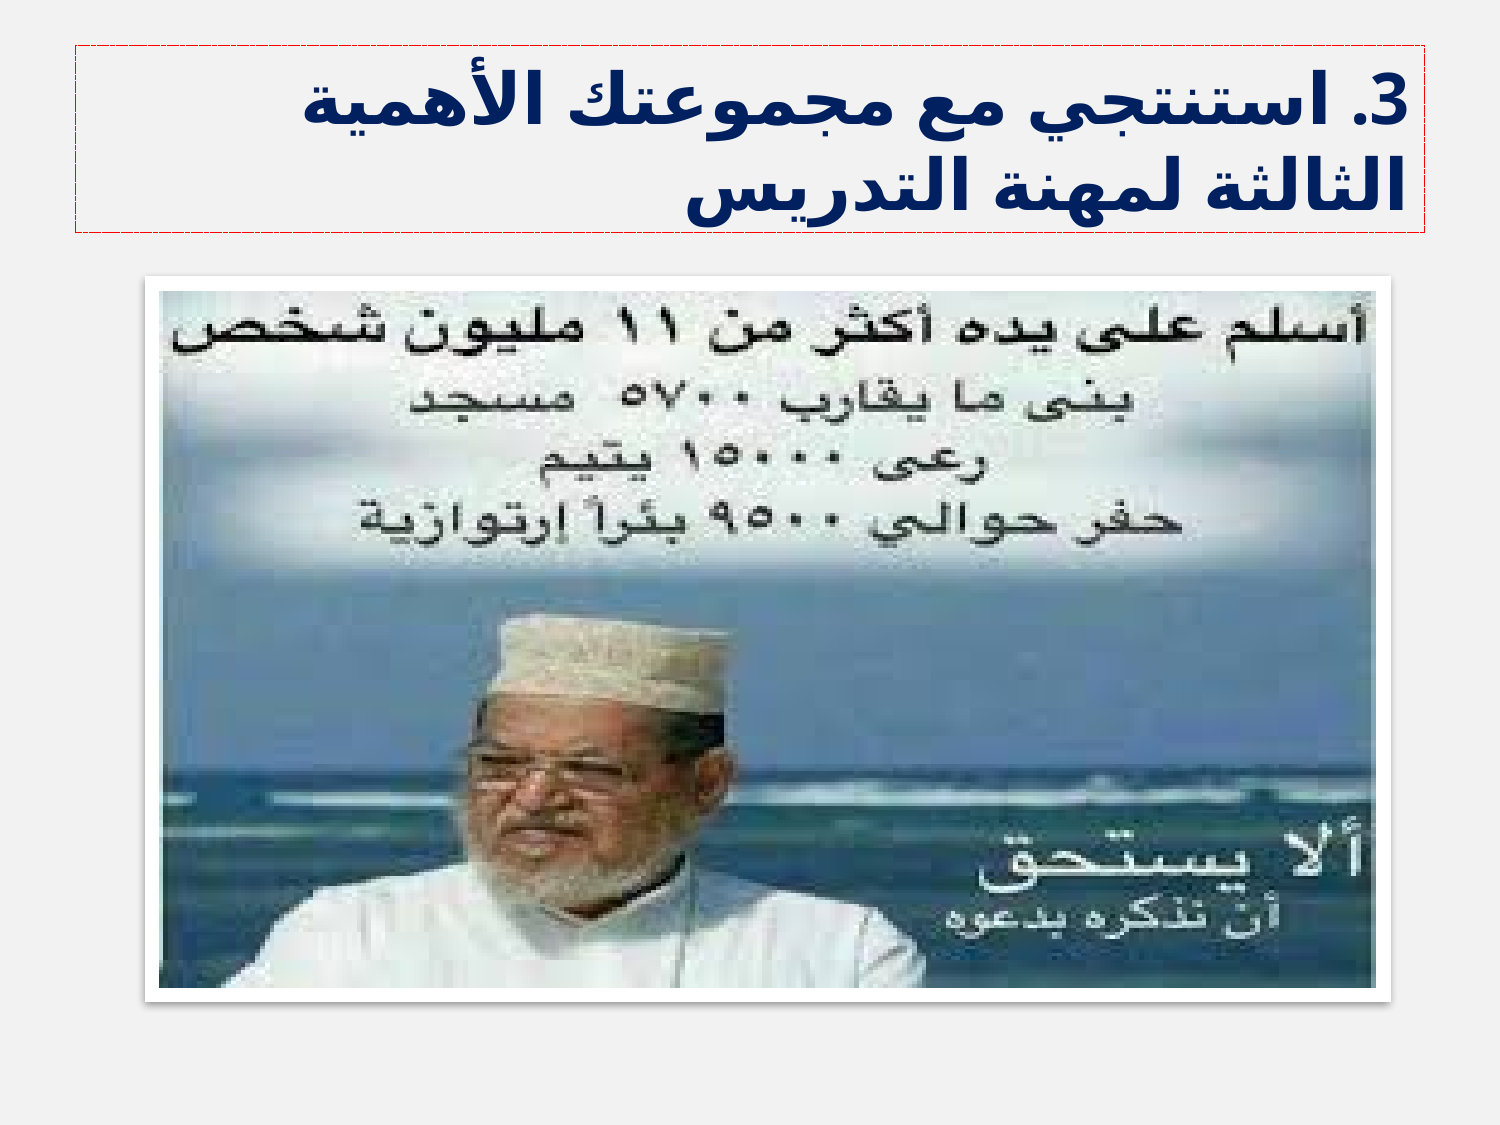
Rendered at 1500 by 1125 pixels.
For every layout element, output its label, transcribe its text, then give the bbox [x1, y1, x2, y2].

title 3. استنتجي مع مجموعتك الأهمية الثالثة لمهنة التدريس [75, 45, 1425, 233]
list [159, 290, 1377, 988]
